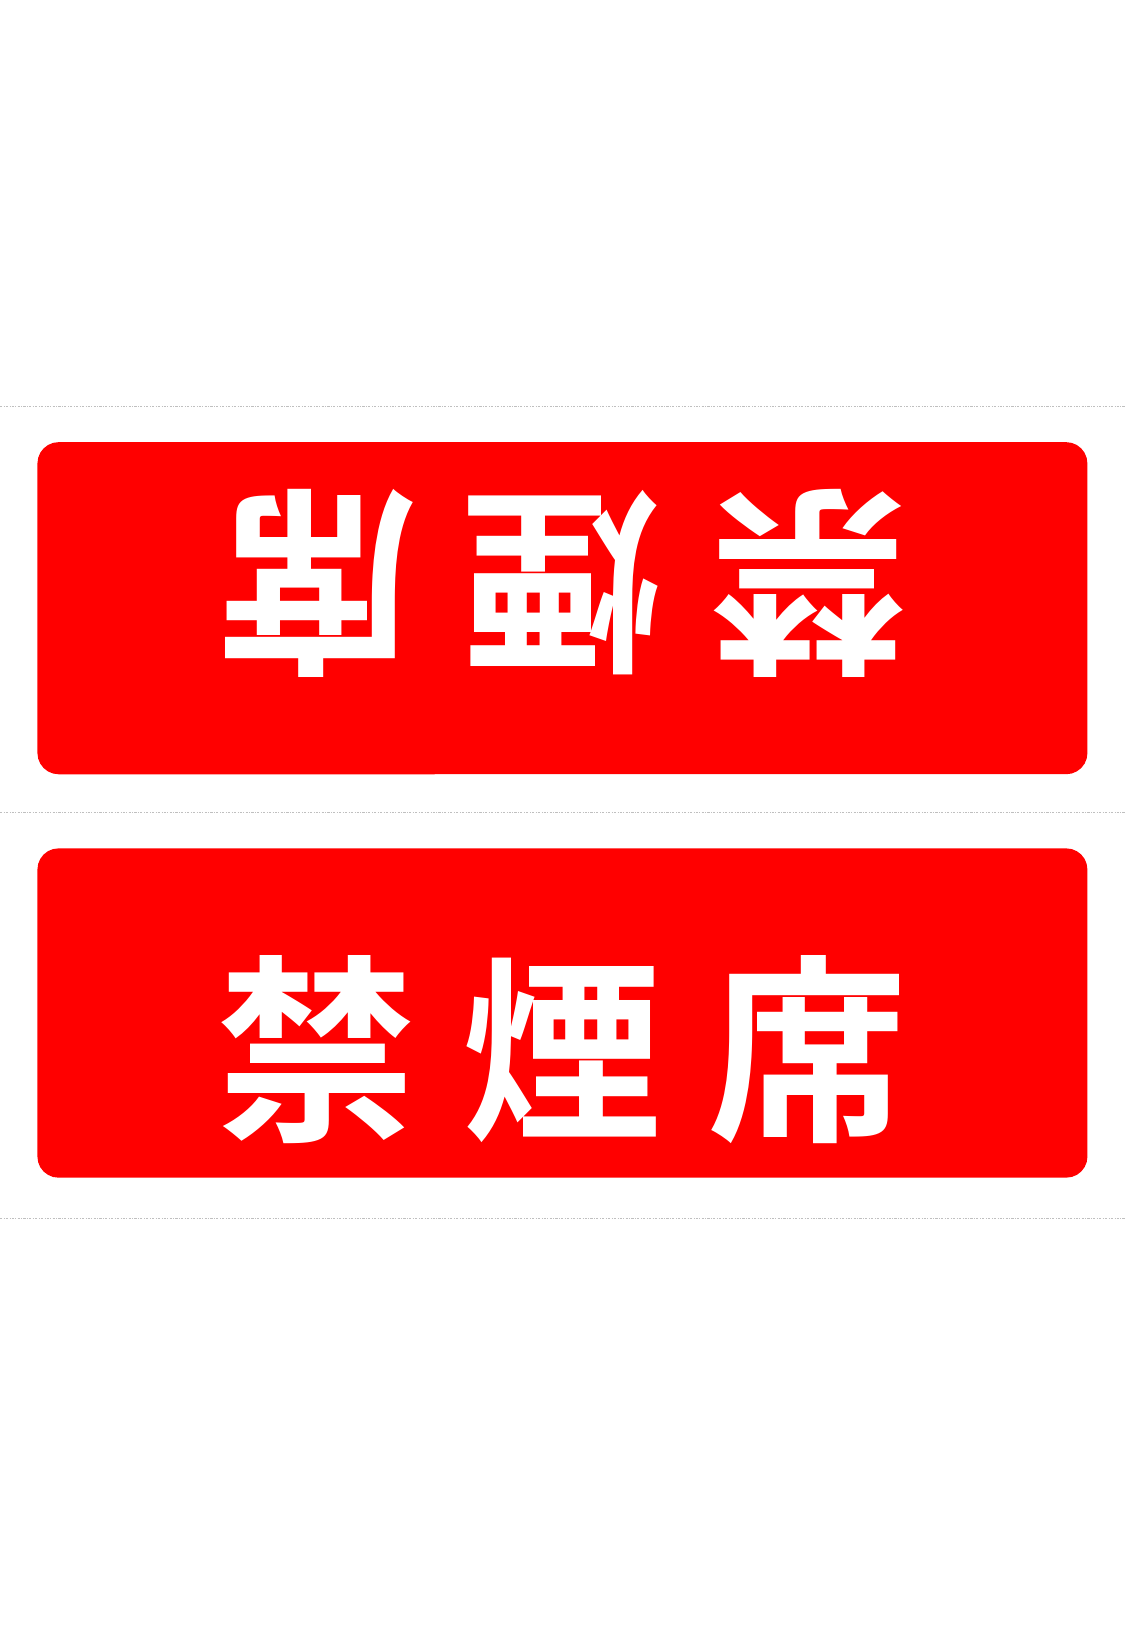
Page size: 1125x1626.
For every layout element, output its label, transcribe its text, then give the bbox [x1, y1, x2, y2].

text_box [36, 441, 1089, 776]
text_box [36, 847, 1089, 1179]
text_box 禁 煙 席 [202, 459, 923, 715]
text_box 禁 煙 席 [202, 918, 923, 1173]
